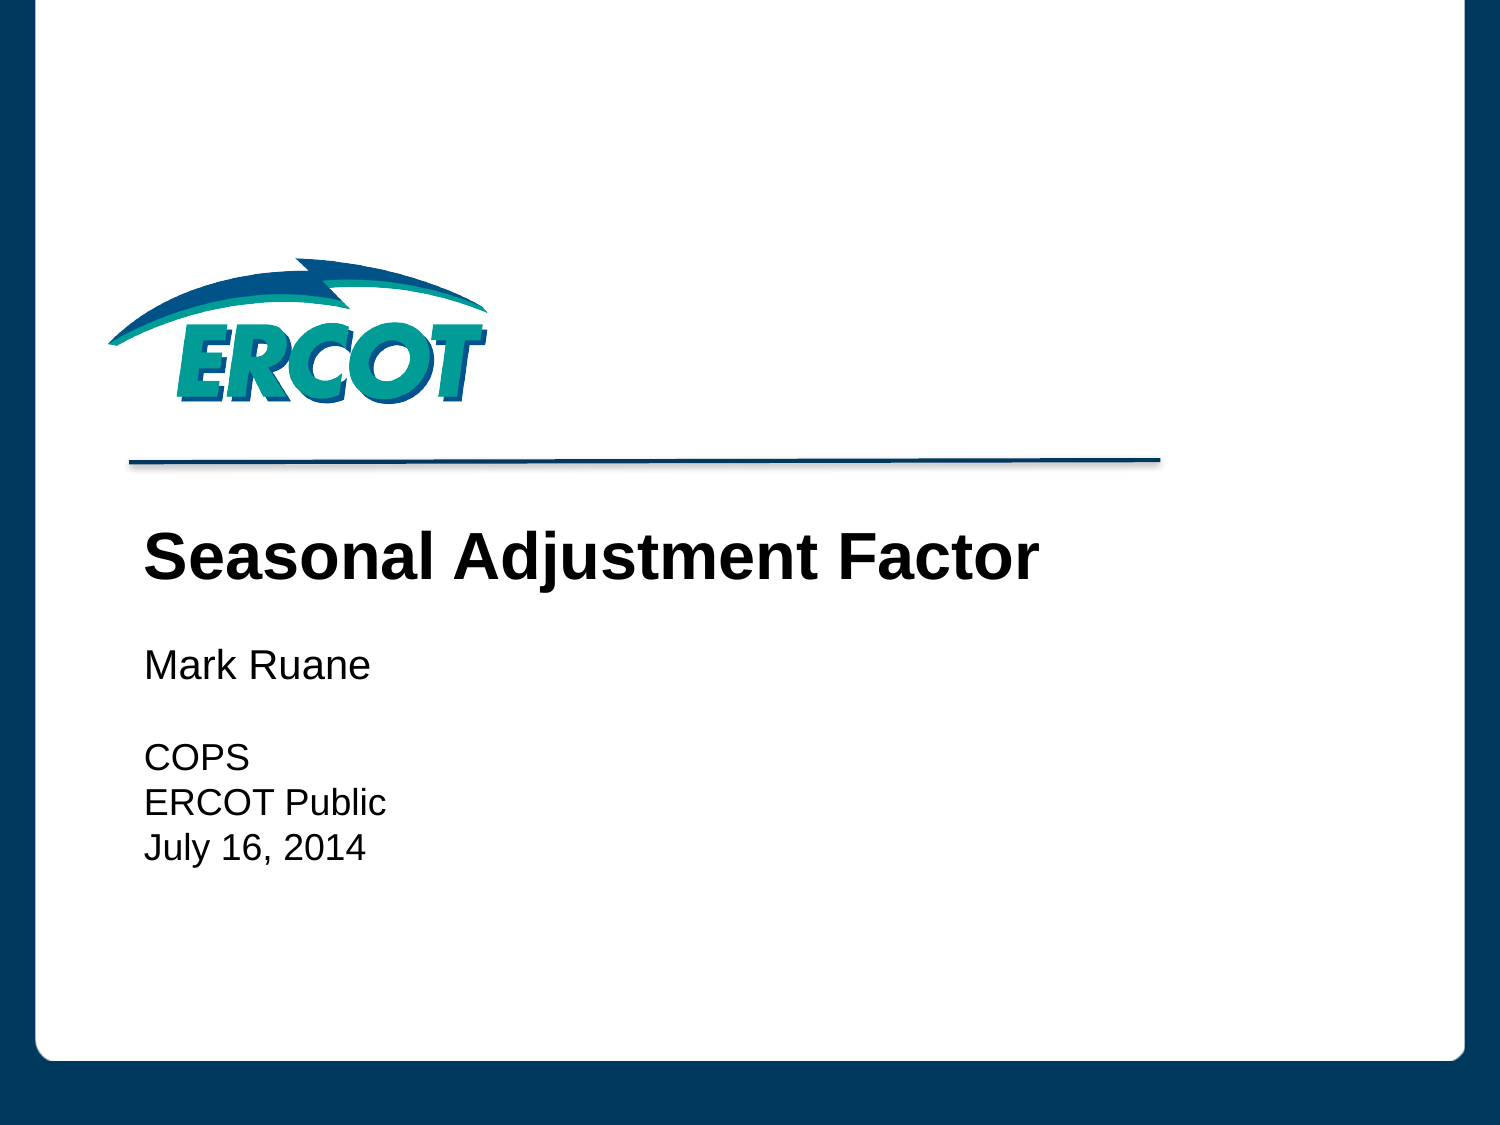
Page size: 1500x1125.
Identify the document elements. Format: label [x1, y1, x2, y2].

text_box [98, 245, 1367, 880]
